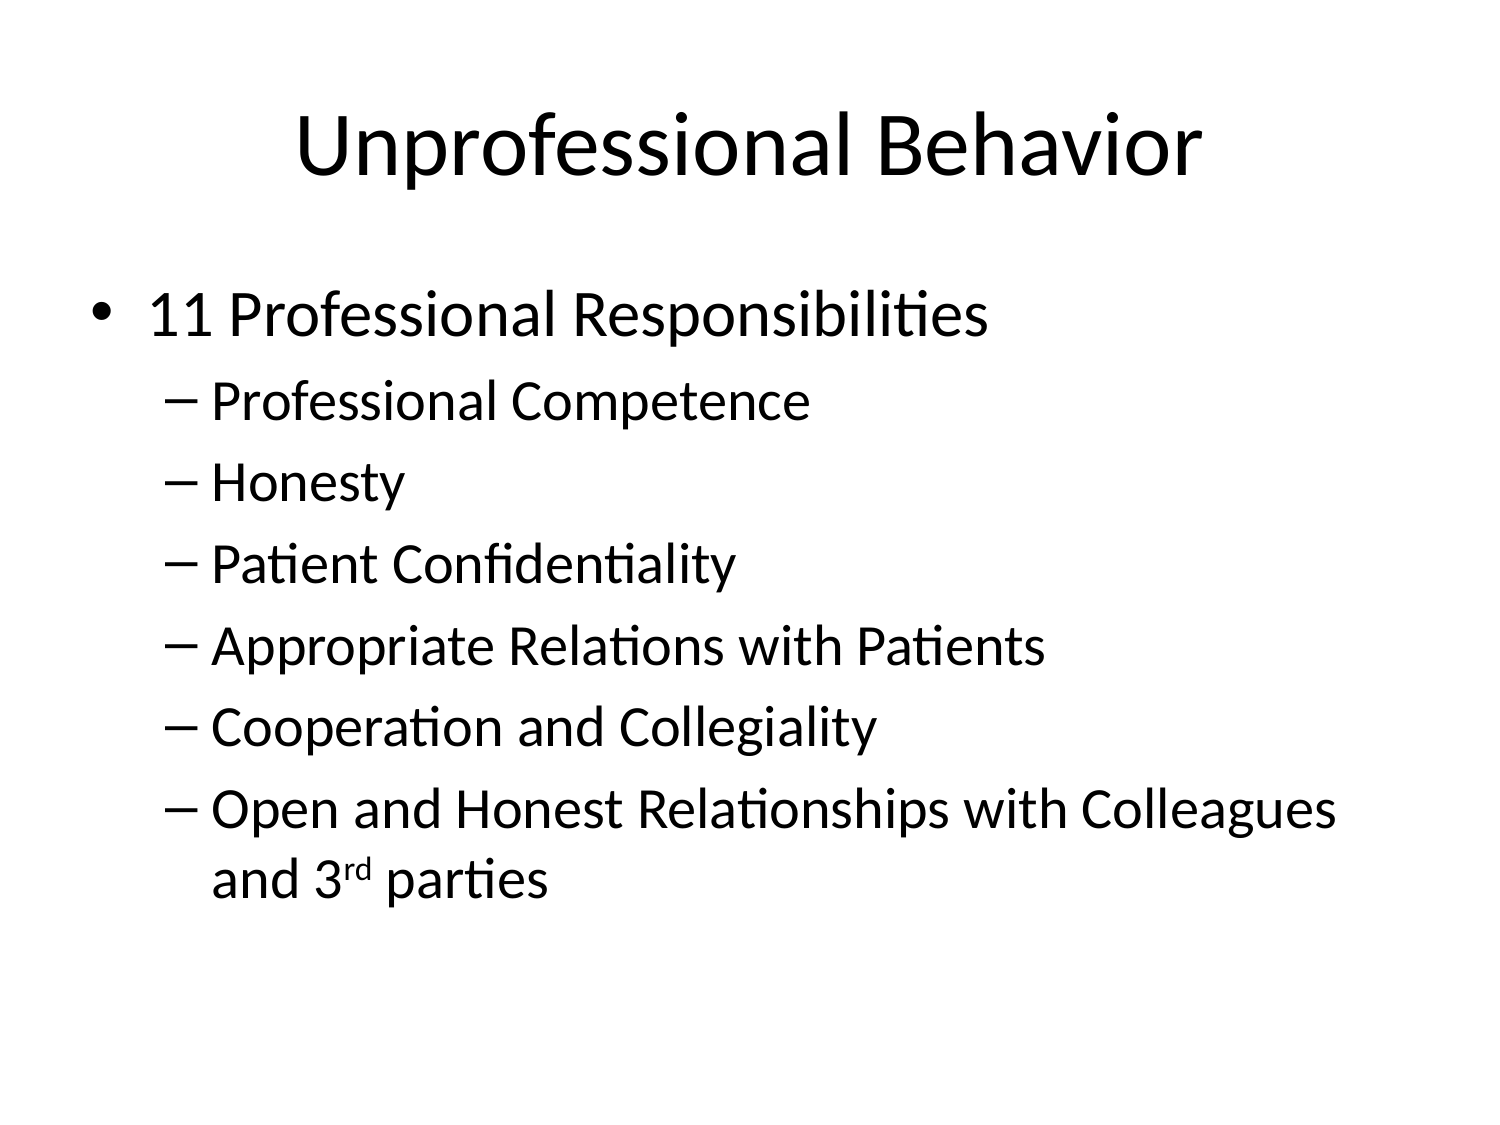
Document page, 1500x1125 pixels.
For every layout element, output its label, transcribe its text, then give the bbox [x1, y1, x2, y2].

list 11 Professional Responsibilities Professional Competence Honesty Patient Confidentiality Appropriate Relations with Patients Cooperation and Collegiality Open and Honest Relationships with Colleagues and 3rd parties [75, 262, 1425, 1005]
title Unprofessional Behavior [75, 45, 1425, 233]
